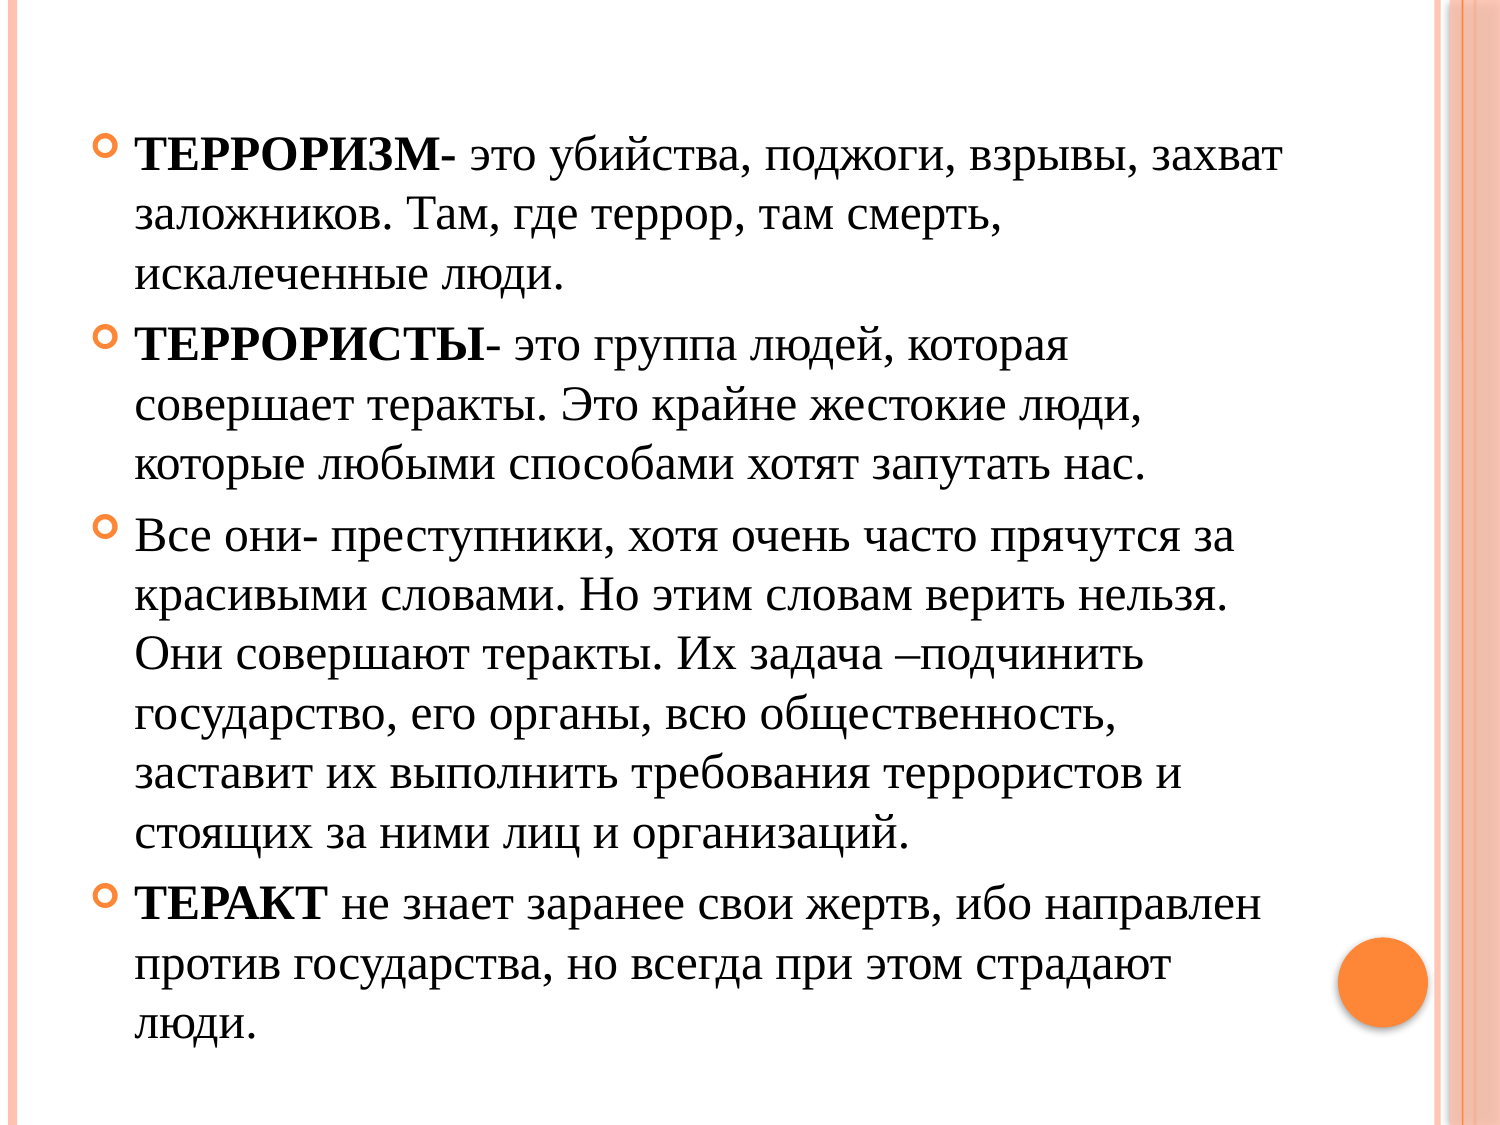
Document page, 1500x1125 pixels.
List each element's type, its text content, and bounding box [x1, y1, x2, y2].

list ТЕРРОРИЗМ- это убийства, поджоги, взрывы, захват заложников. Там, где террор, там смерть, искалеченные люди. ТЕРРОРИСТЫ- это группа людей, которая совершает теракты. Это крайне жестокие люди, которые любыми способами хотят запутать нас. Все они- преступники, хотя очень часто прячутся за красивыми словами. Но этим словам верить нельзя. Они совершают теракты. Их задача –подчинить государство, его органы, всю общественность, заставит их выполнить требования террористов и стоящих за ними лиц и организаций. ТЕРАКТ не знает заранее свои жертв, ибо направлен против государства, но всегда при этом страдают люди. [75, 113, 1300, 1062]
